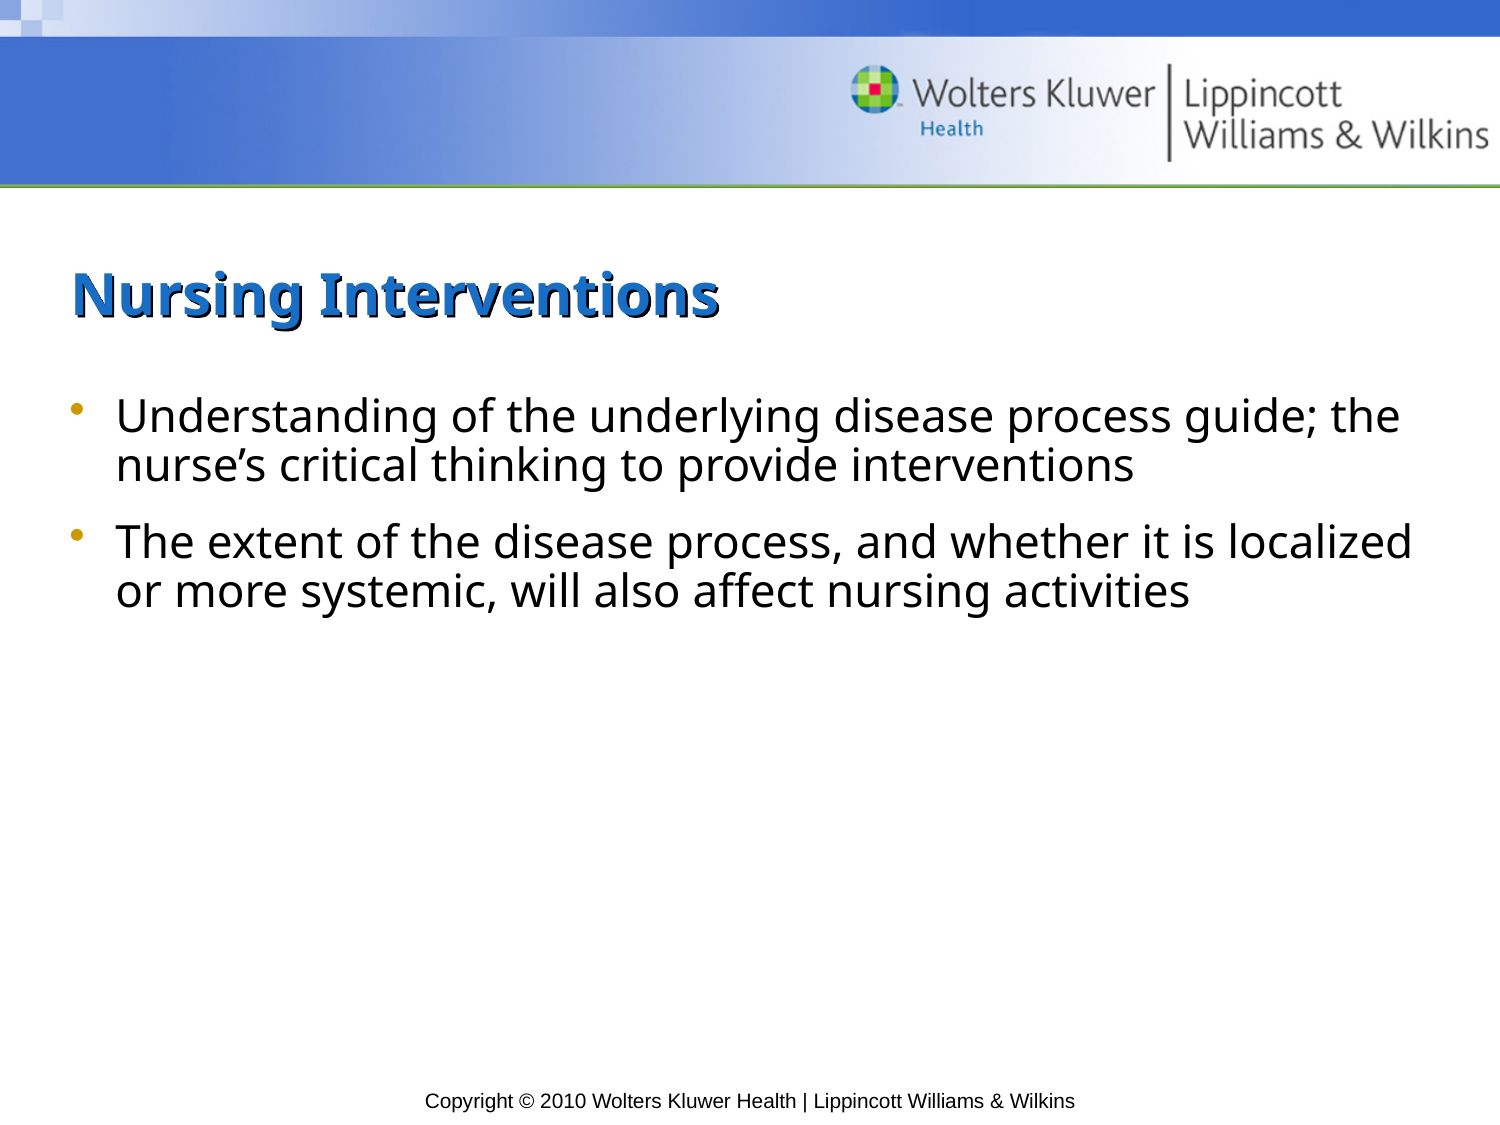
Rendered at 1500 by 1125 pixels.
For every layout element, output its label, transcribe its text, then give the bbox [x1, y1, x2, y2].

list Understanding of the underlying disease process guide; the nurse’s critical thinking to provide interventions The extent of the disease process, and whether it is localized or more systemic, will also affect nursing activities [53, 384, 1468, 1088]
picture [0, 0, 1500, 188]
title Nursing Interventions [70, 264, 1470, 329]
